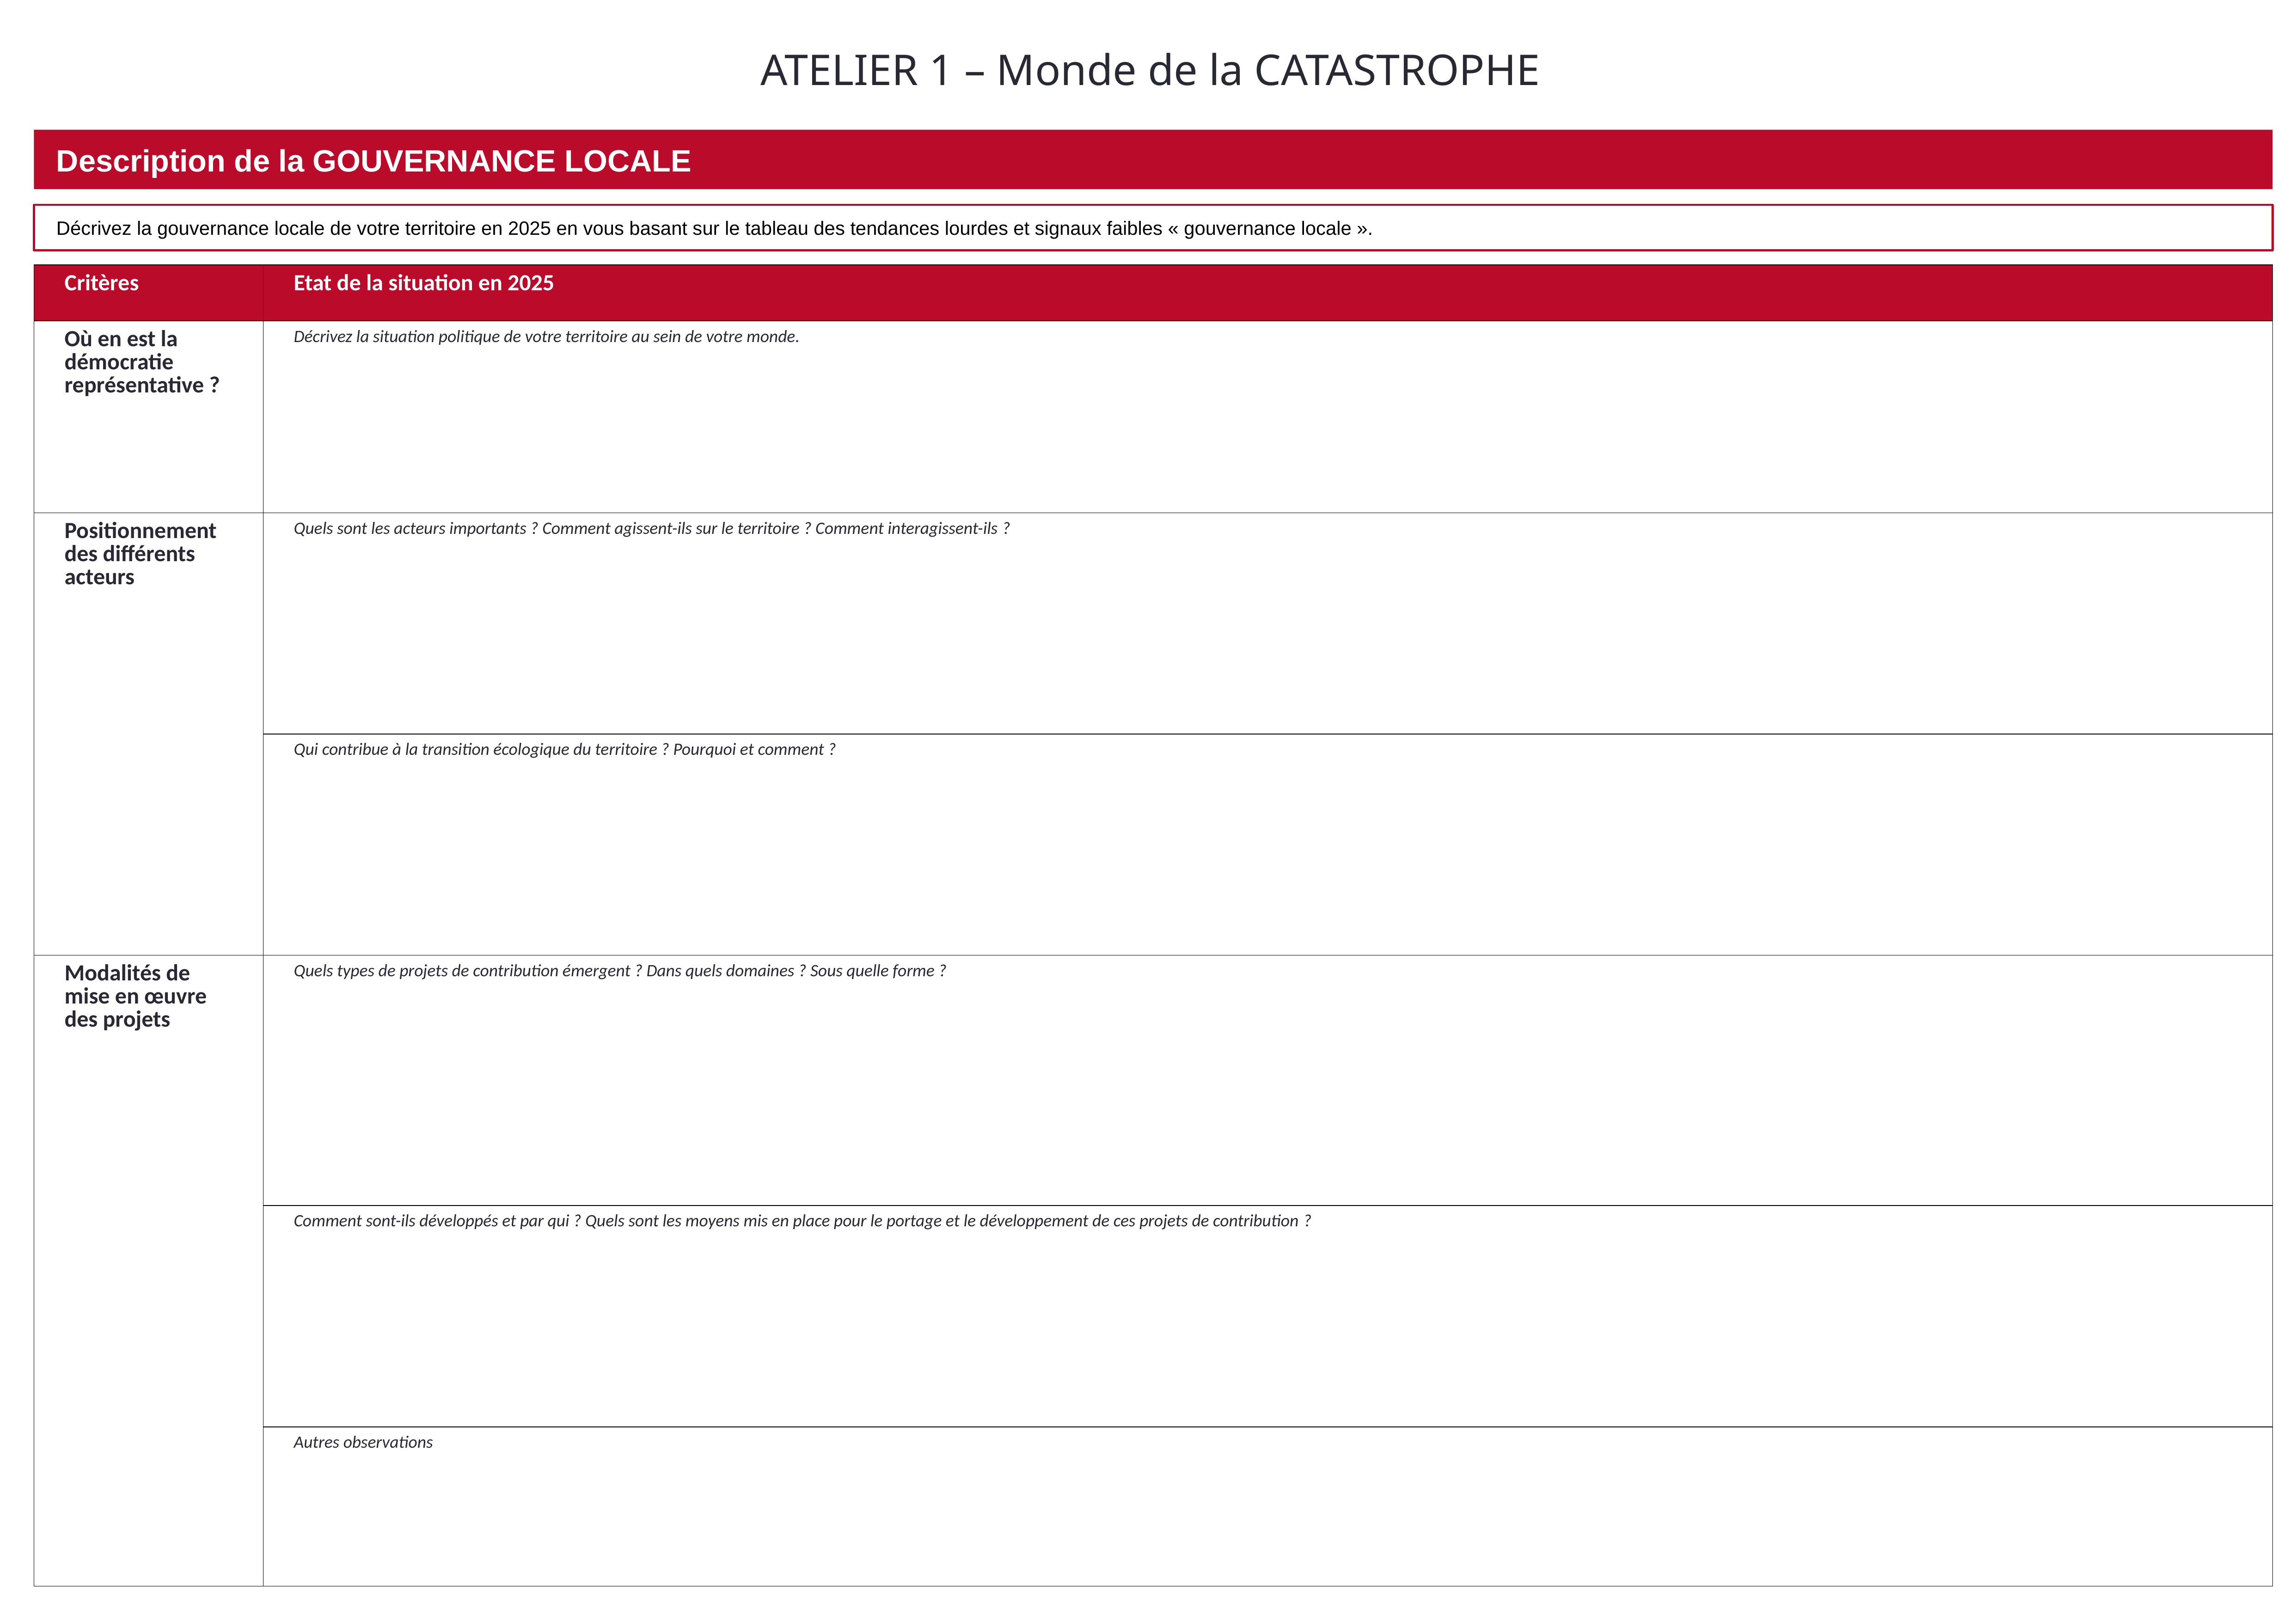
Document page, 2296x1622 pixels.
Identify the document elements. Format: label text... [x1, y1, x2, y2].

table_cell Modalités de mise en œuvre des projets [34, 955, 263, 1586]
table_cell Comment sont-ils développés et par qui ? Quels sont les moyens mis en place pour le portage et le développement de ces projets de contribution ? [263, 1206, 2272, 1426]
table_cell Autres observations [263, 1427, 2272, 1586]
table_cell Qui contribue à la transition écologique du territoire ? Pourquoi et comment ? [263, 734, 2272, 955]
table_cell Où en est la démocratie représentative ? [34, 321, 263, 513]
table_header Etat de la situation en 2025 [263, 265, 2272, 320]
table_cell Décrivez la situation politique de votre territoire au sein de votre monde. [263, 321, 2272, 513]
table_header Critères [34, 265, 263, 320]
table_cell Positionnement des différents acteurs [34, 513, 263, 955]
text_box ATELIER 1 – Monde de la CATASTROPHE [34, 19, 2267, 117]
text_box Décrivez la gouvernance locale de votre territoire en 2025 en vous basant sur le tableau des tendances lourdes et signaux faibles « gouvernance locale ». [33, 204, 2274, 251]
table_cell Quels types de projets de contribution émergent ? Dans quels domaines ? Sous quelle forme ? [263, 955, 2272, 1205]
text_box Description de la GOUVERNANCE LOCALE [34, 129, 2273, 189]
table_cell Quels sont les acteurs importants ? Comment agissent-ils sur le territoire ? Comment interagissent-ils ? [263, 513, 2272, 734]
